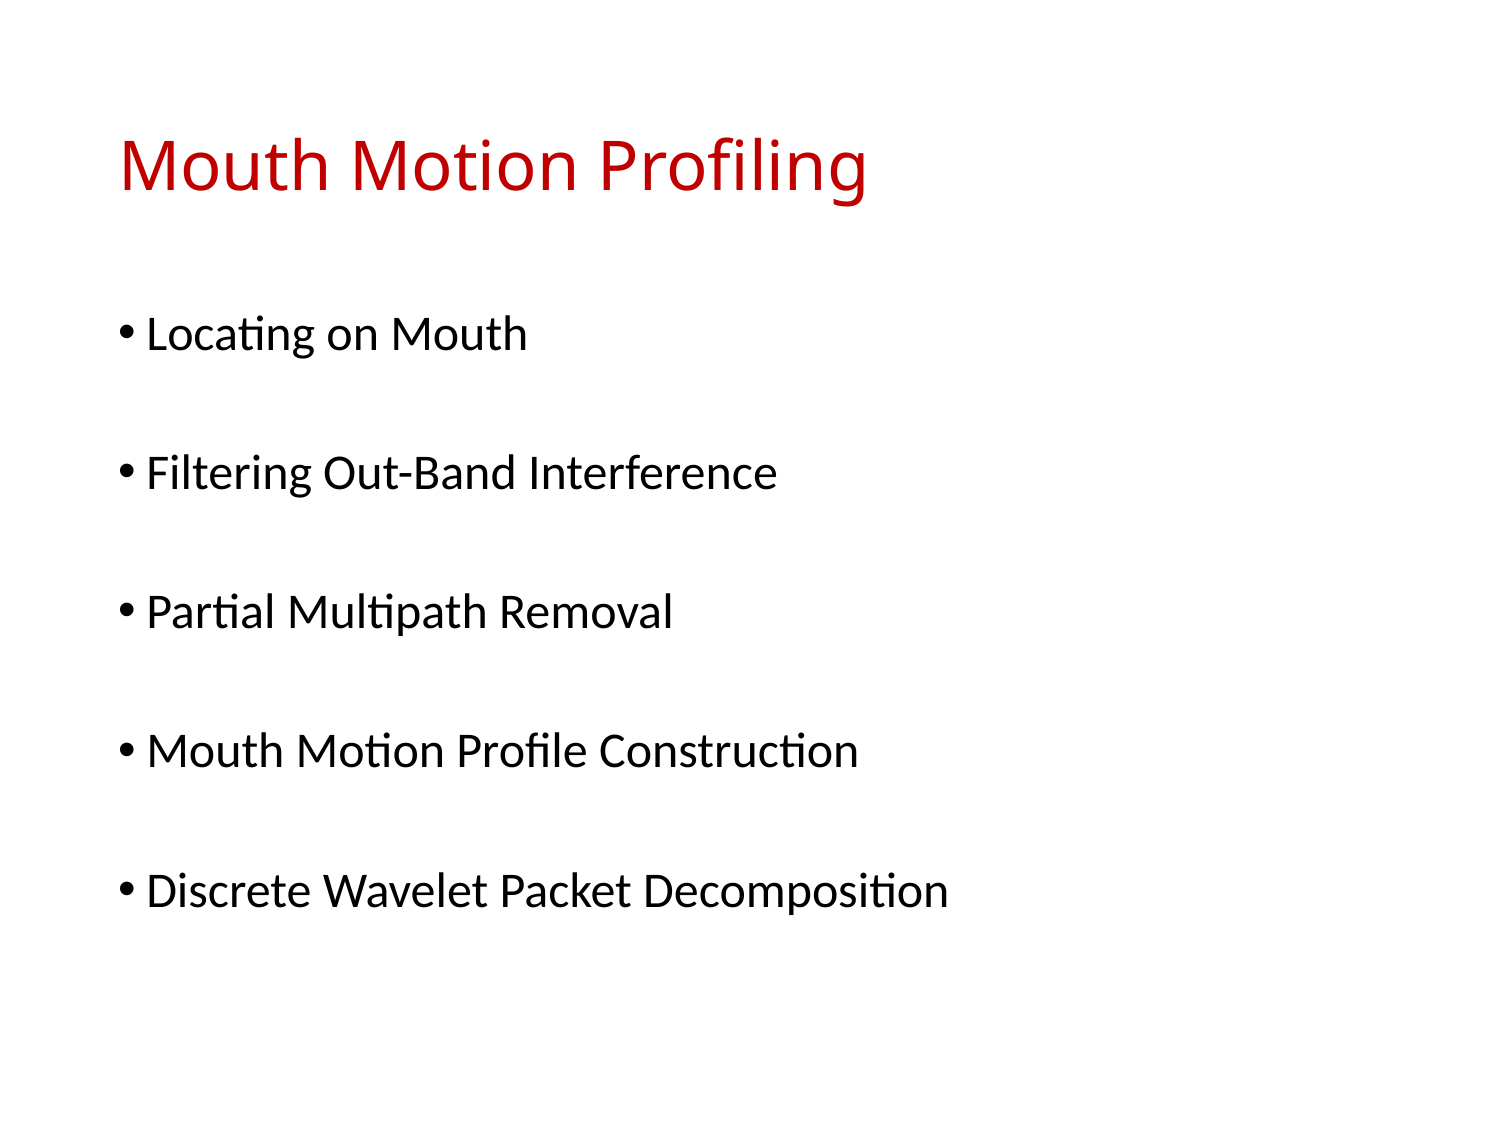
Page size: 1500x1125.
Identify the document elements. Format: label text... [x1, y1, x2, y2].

title Mouth Motion Profiling [103, 59, 1397, 278]
list Locating on Mouth Filtering Out-Band Interference Partial Multipath Removal Mouth Motion Profile Construction Discrete Wavelet Packet Decomposition [103, 299, 1397, 1014]
